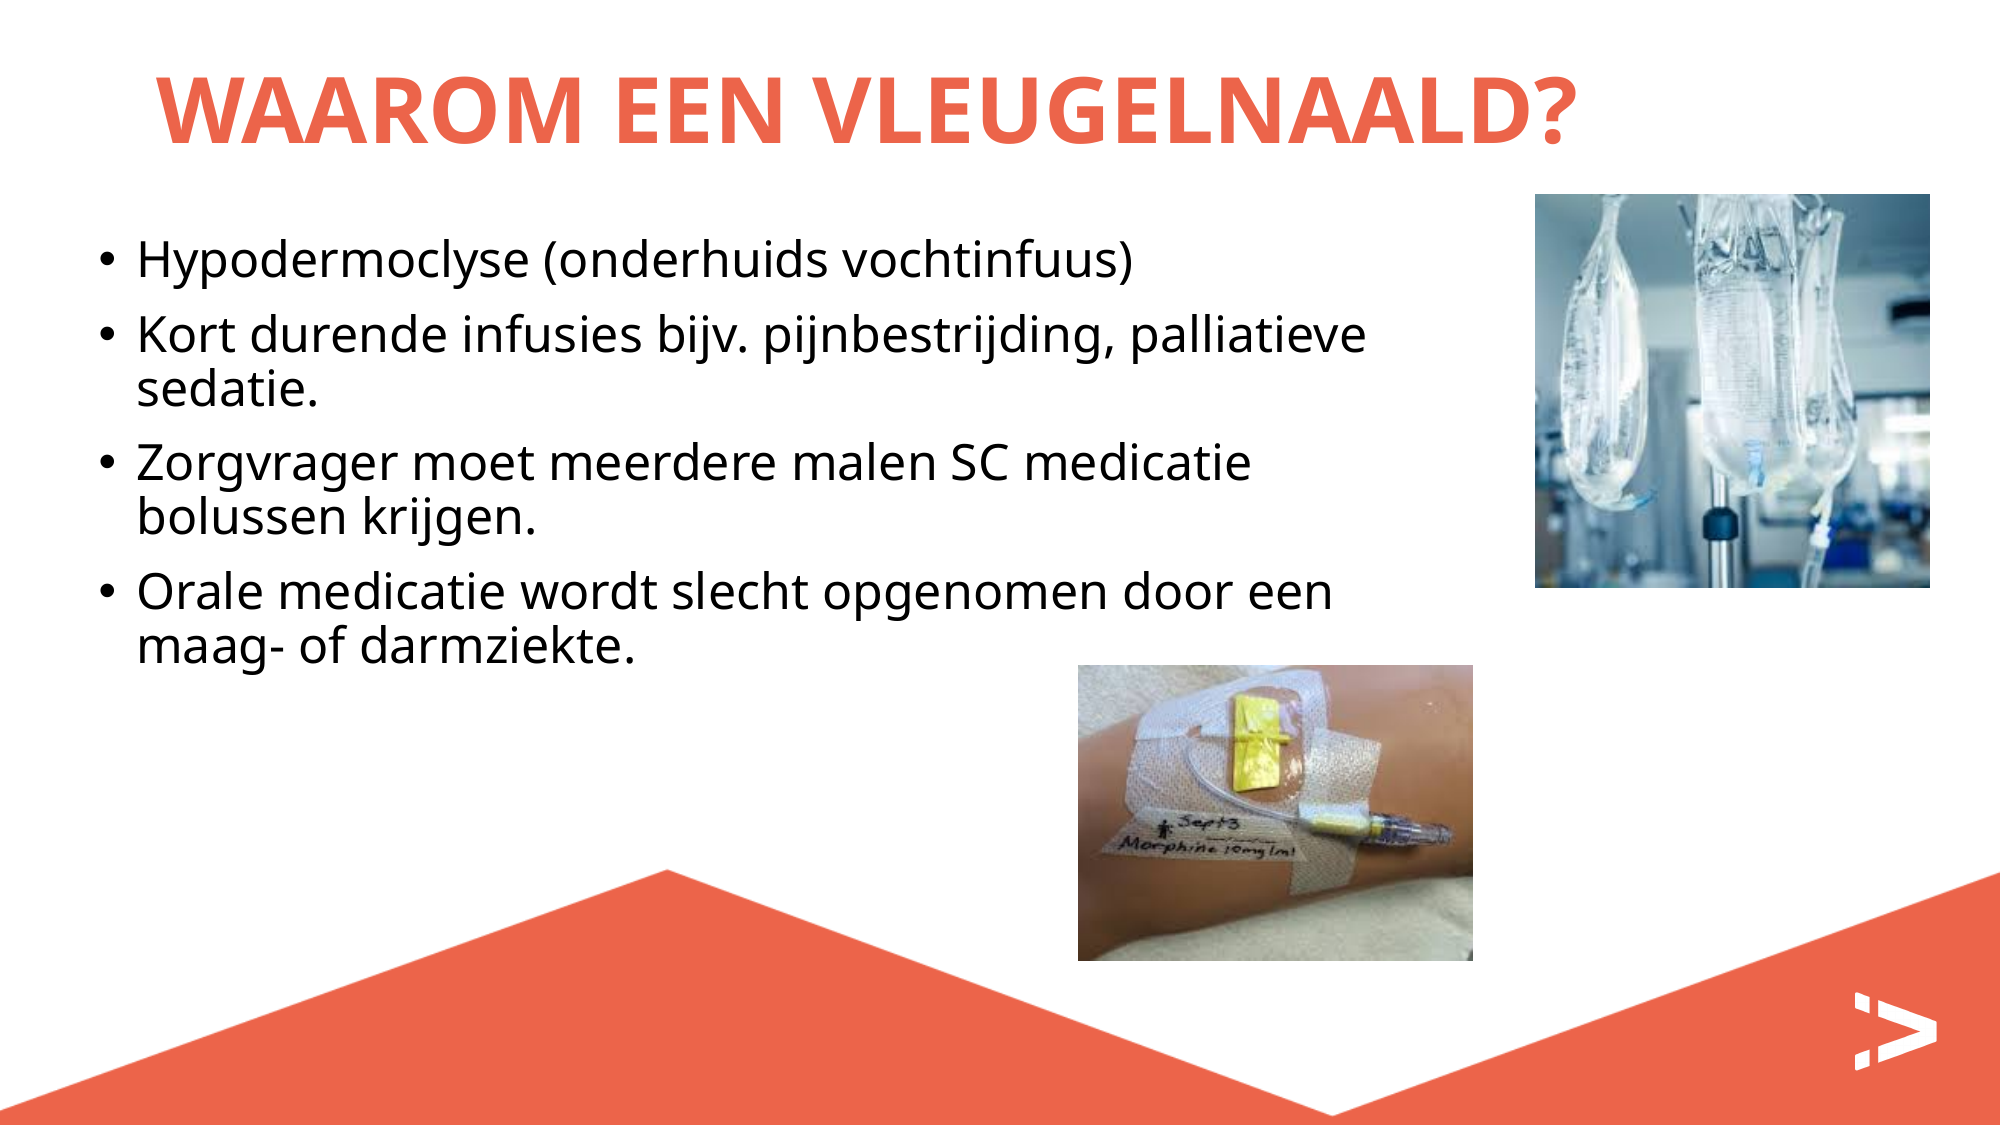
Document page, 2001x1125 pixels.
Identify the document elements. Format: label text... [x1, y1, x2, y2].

title Waarom een vleugelnaald? [141, 32, 1813, 195]
list Hypodermoclyse (onderhuids vochtinfuus) Kort durende infusies bijv. pijnbestrijding, palliatieve sedatie. Zorgvrager moet meerdere malen SC medicatie bolussen krijgen. Orale medicatie wordt slecht opgenomen door een maag- of darmziekte. [83, 226, 1436, 756]
picture [0, 0, 2000, 1125]
